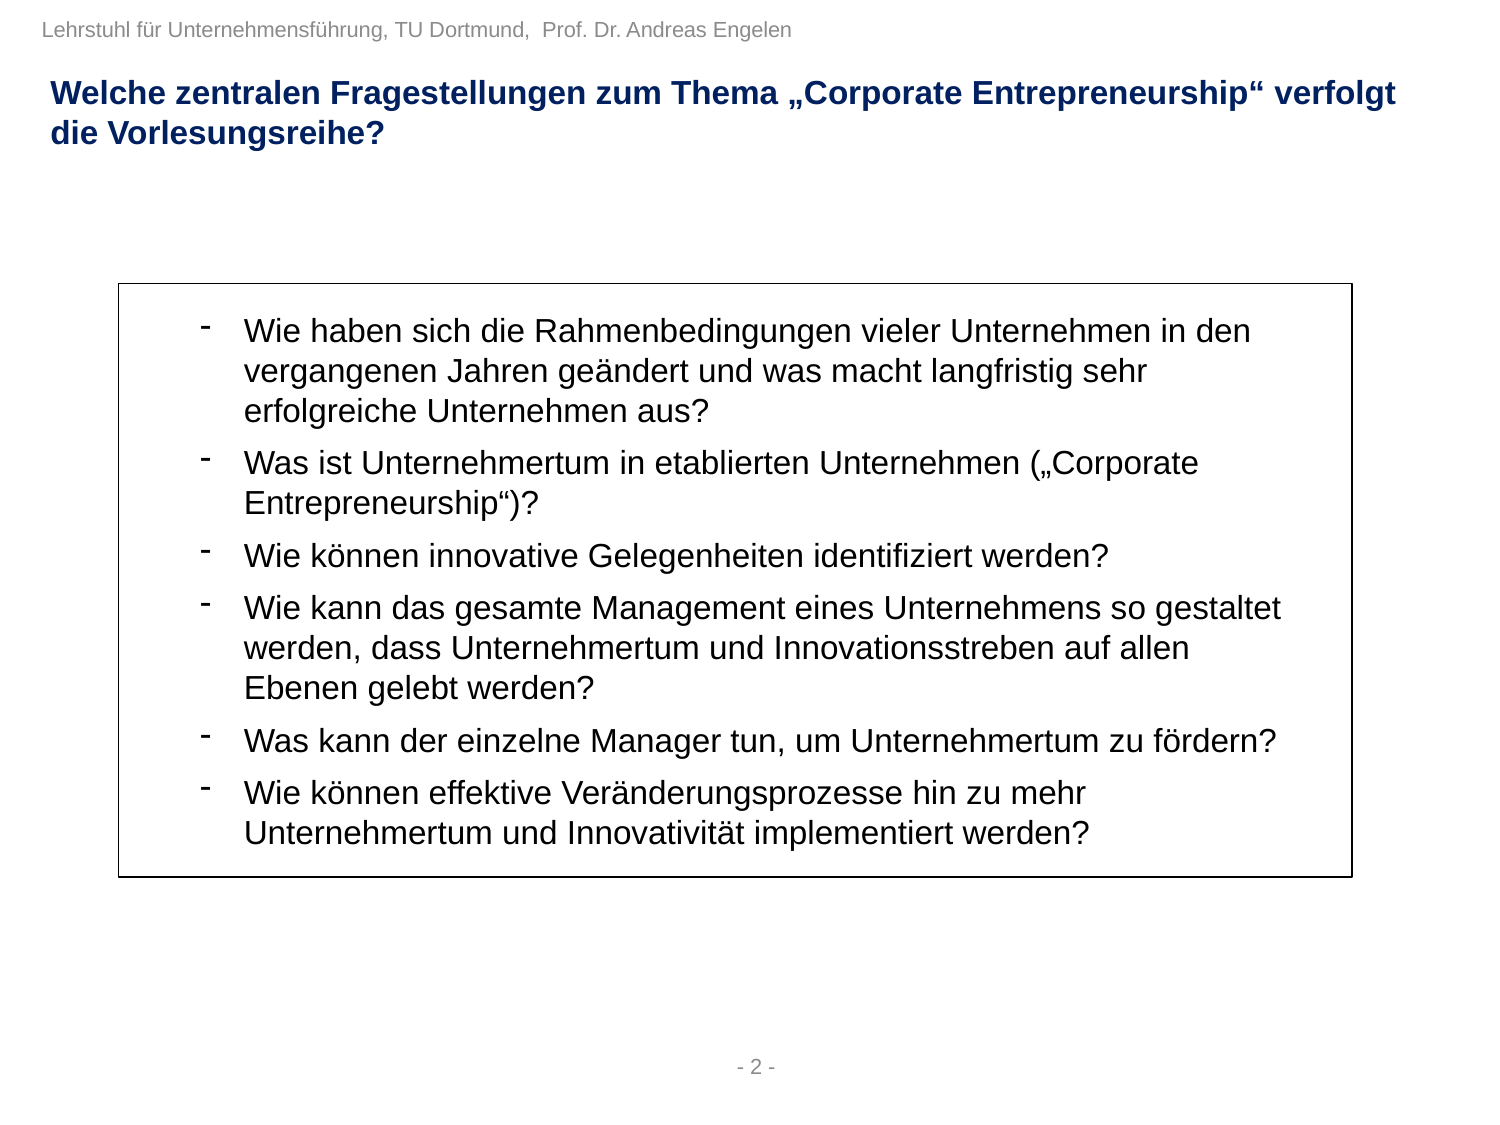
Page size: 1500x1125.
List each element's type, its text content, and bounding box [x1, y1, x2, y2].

text_box Welche zentralen Fragestellungen zum Thema „Corporate Entrepreneurship“ verfolgt die Vorlesungsreihe? [35, 63, 1433, 159]
text_box [118, 283, 1352, 877]
text_box Wie haben sich die Rahmenbedingungen vieler Unternehmen in den vergangenen Jahren geändert und was macht langfristig sehr erfolgreiche Unternehmen aus? Was ist Unternehmertum in etablierten Unternehmen („Corporate Entrepreneurship“)? Wie können innovative Gelegenheiten identifiziert werden? Wie kann das gesamte Management eines Unternehmens so gestaltet werden, dass Unternehmertum und Innovationsstreben auf allen Ebenen gelebt werden? Was kann der einzelne Manager tun, um Unternehmertum zu fördern? Wie können effektive Veränderungsprozesse hin zu mehr Unternehmertum und Innovativität implementiert werden? [185, 301, 1315, 859]
text_box - 2 - [599, 1045, 913, 1093]
